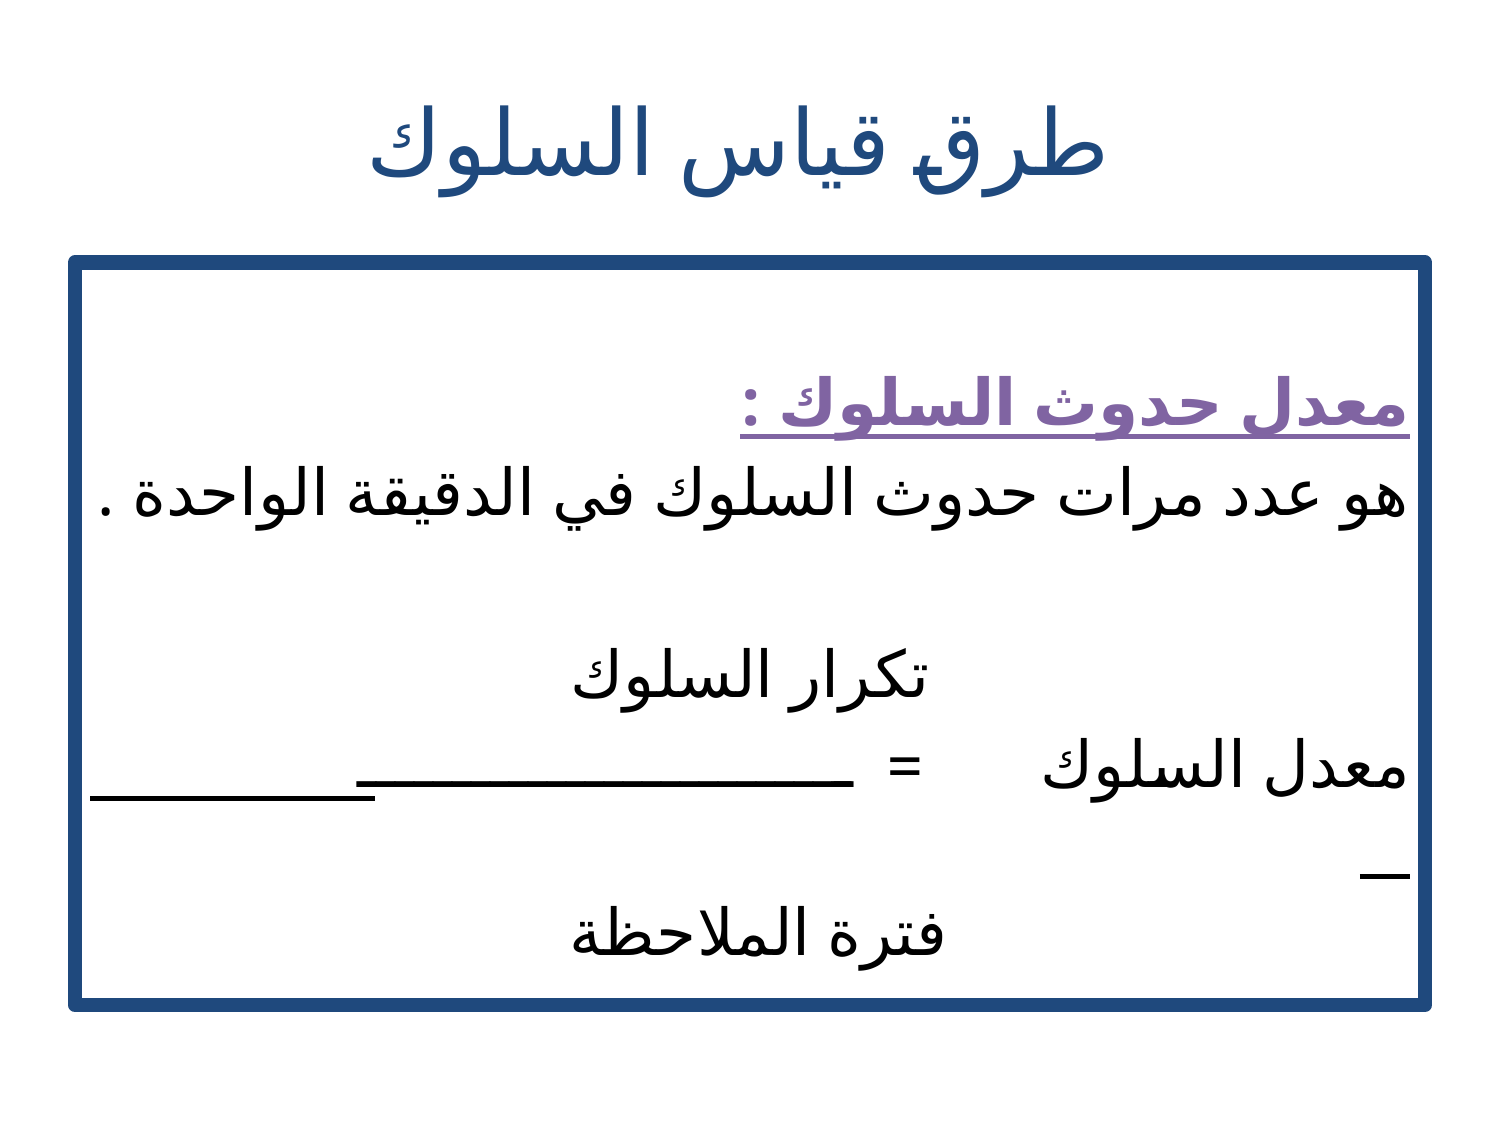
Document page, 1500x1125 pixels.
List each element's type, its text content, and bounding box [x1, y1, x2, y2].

title طرق قياس السلوك [75, 45, 1425, 233]
list معدل حدوث السلوك : هو عدد مرات حدوث السلوك في الدقيقة الواحدة . تكرار السلوك معدل السلوك = ــــــــــــــــــــــــــ فترة الملاحظة [75, 262, 1425, 1005]
